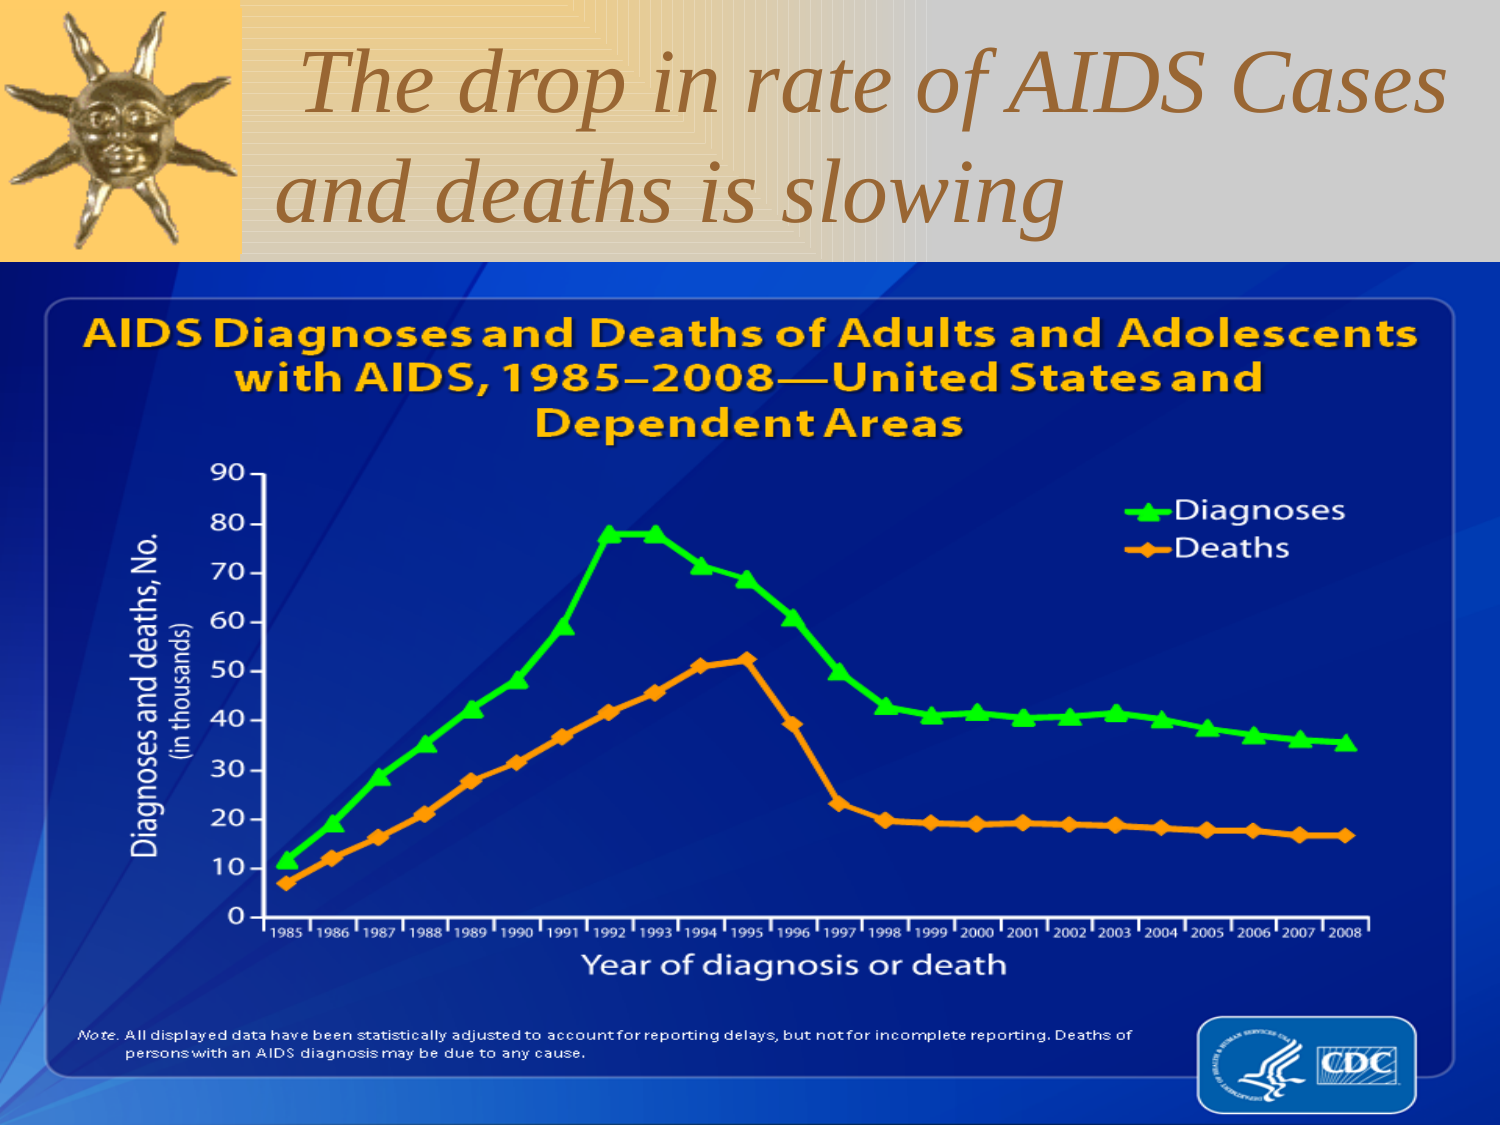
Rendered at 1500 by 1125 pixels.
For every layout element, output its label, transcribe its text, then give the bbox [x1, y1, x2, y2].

picture [1, 8, 242, 254]
title The drop in rate of AIDS Cases and deaths is slowing [258, 37, 1500, 226]
picture [0, 262, 1500, 1125]
